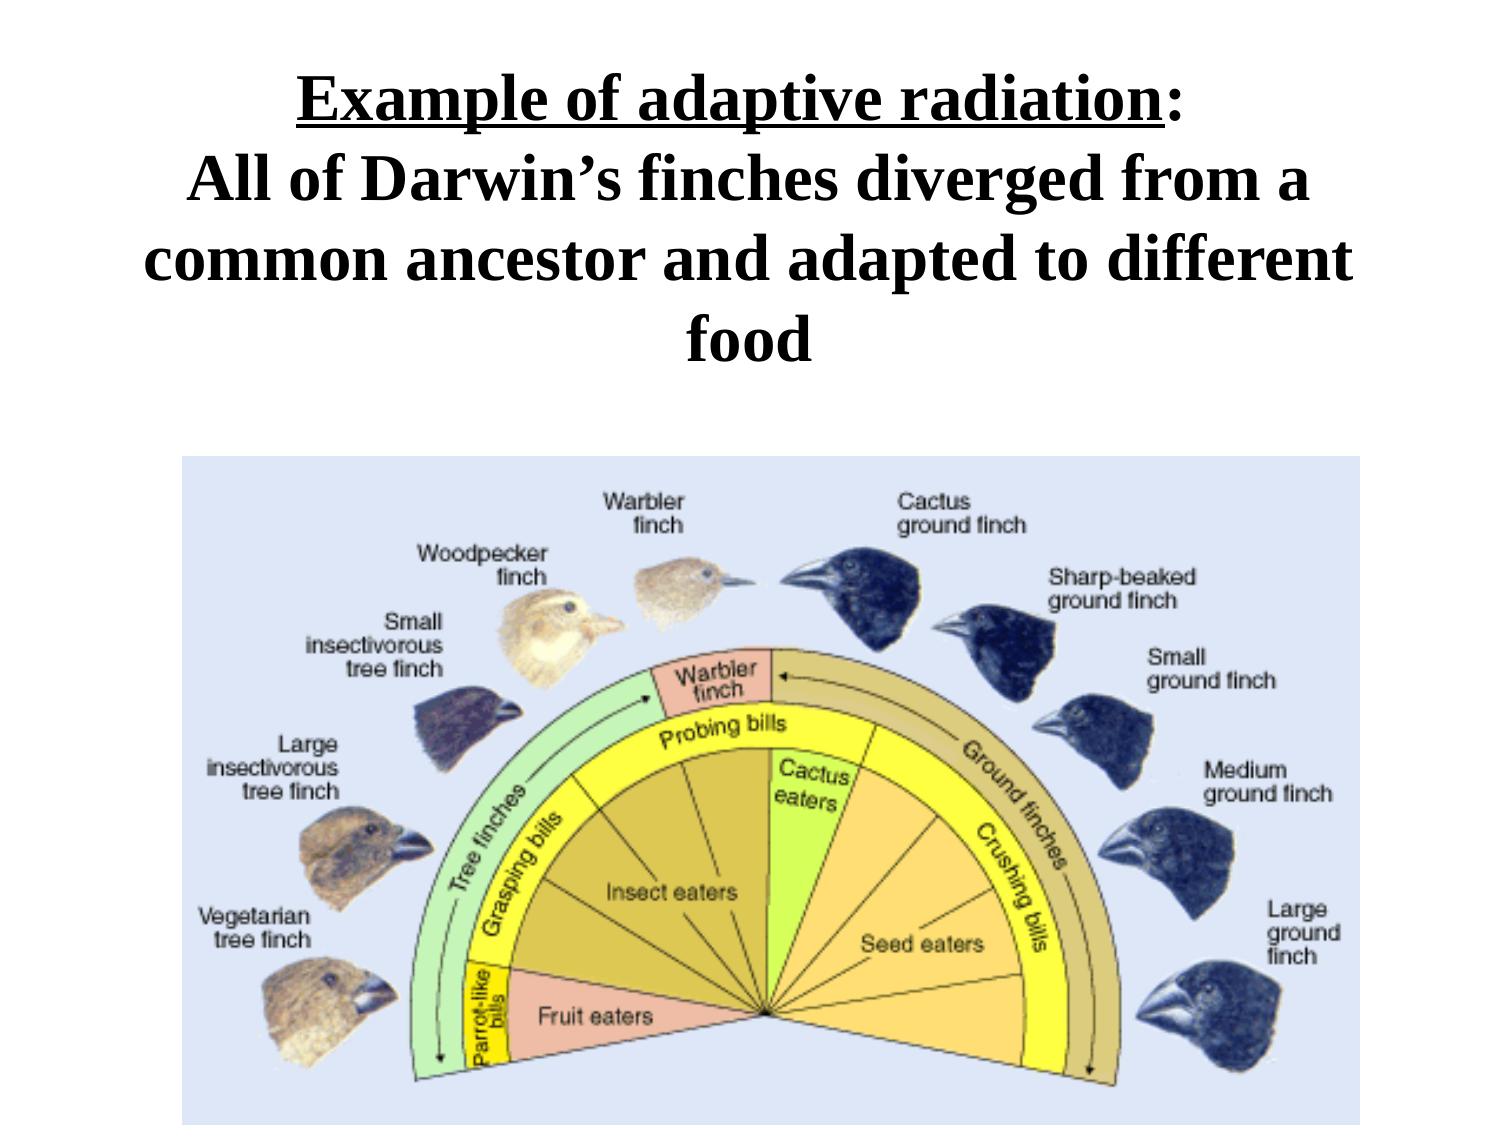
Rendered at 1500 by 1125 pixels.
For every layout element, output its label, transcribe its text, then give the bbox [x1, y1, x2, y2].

title Example of adaptive radiation: All of Darwin’s finches diverged from a common ancestor and adapted to different food [75, 45, 1425, 383]
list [163, 456, 1380, 1125]
